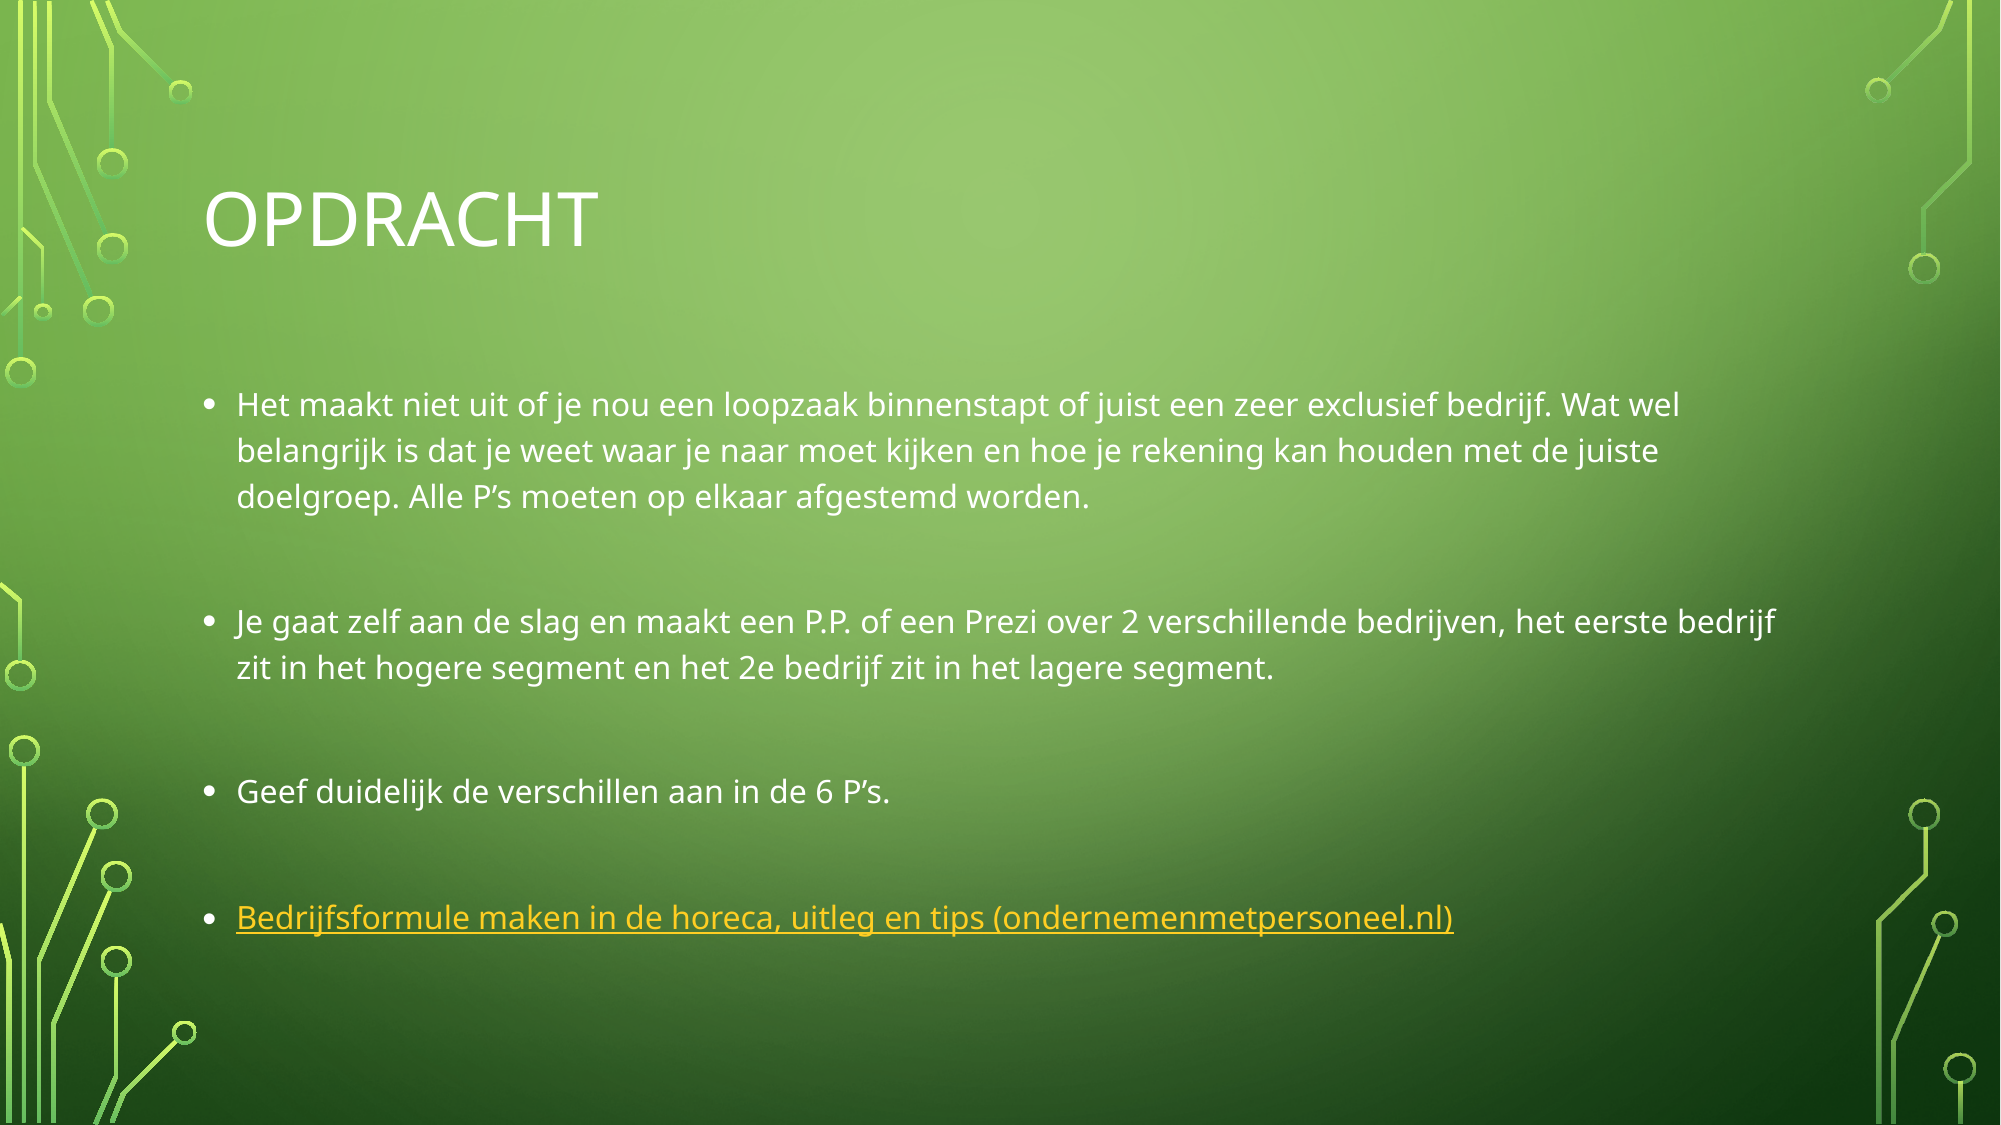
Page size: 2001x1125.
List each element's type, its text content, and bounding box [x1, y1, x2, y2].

list Het maakt niet uit of je nou een loopzaak binnenstapt of juist een zeer exclusief bedrijf. Wat wel belangrijk is dat je weet waar je naar moet kijken en hoe je rekening kan houden met de juiste doelgroep. Alle P’s moeten op elkaar afgestemd worden. Je gaat zelf aan de slag en maakt een P.P. of een Prezi over 2 verschillende bedrijven, het eerste bedrijf zit in het hogere segment en het 2e bedrijf zit in het lagere segment. Geef duidelijk de verschillen aan in de 6 P’s. Bedrijfsformule maken in de horeca, uitleg en tips (ondernemenmetpersoneel.nl) [187, 369, 1813, 950]
title Opdracht [187, 101, 1813, 344]
